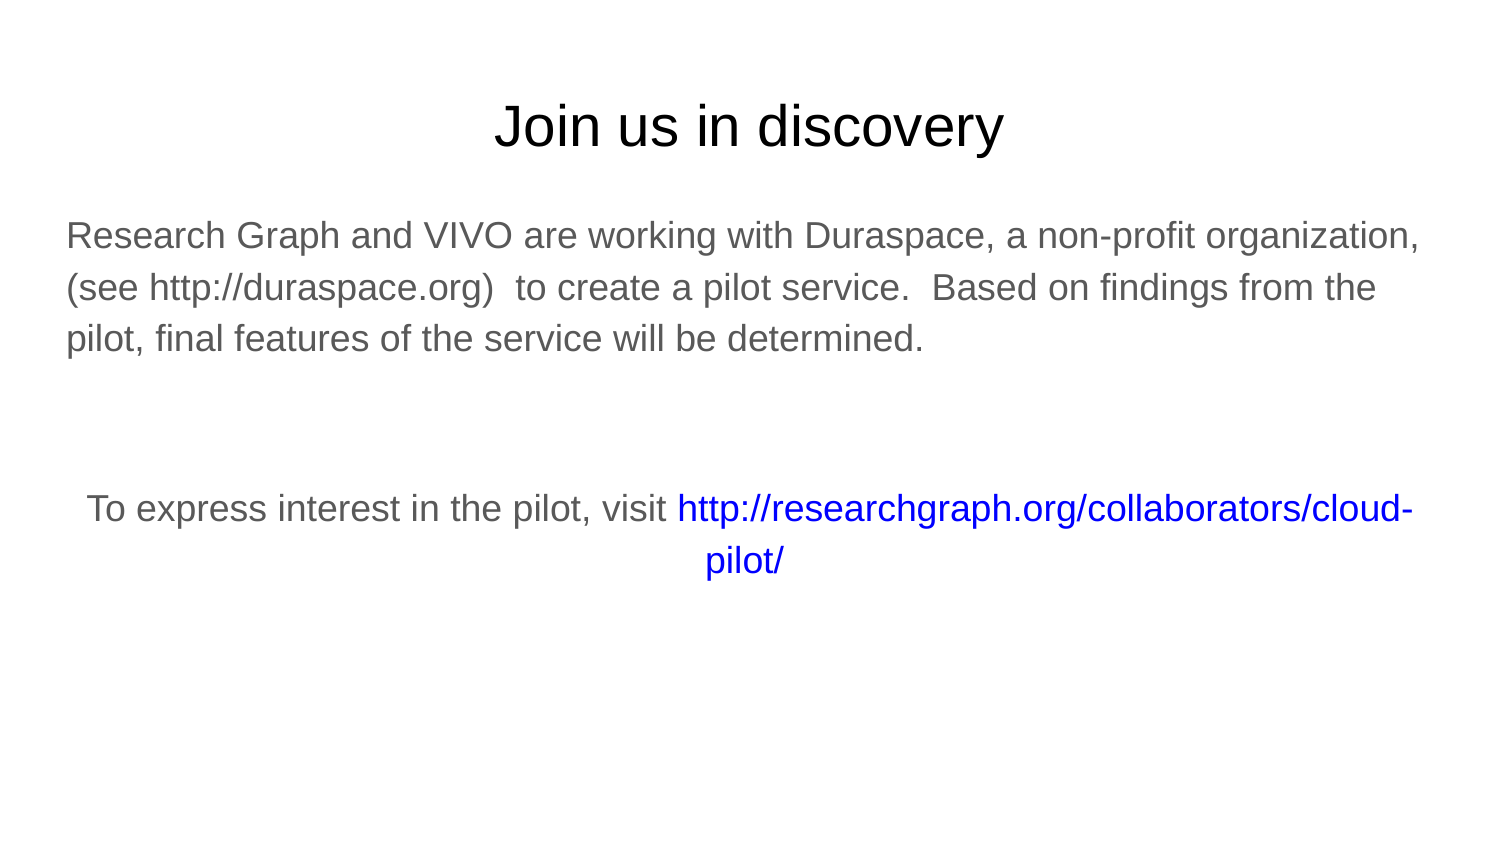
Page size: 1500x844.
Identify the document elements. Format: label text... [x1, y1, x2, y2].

list Research Graph and VIVO are working with Duraspace, a non-profit organization, (see http://duraspace.org) to create a pilot service. Based on findings from the pilot, final features of the service will be determined. To express interest in the pilot, visit http://researchgraph.org/collaborators/cloud-pilot/ [51, 189, 1449, 750]
title Join us in discovery [51, 72, 1449, 167]
